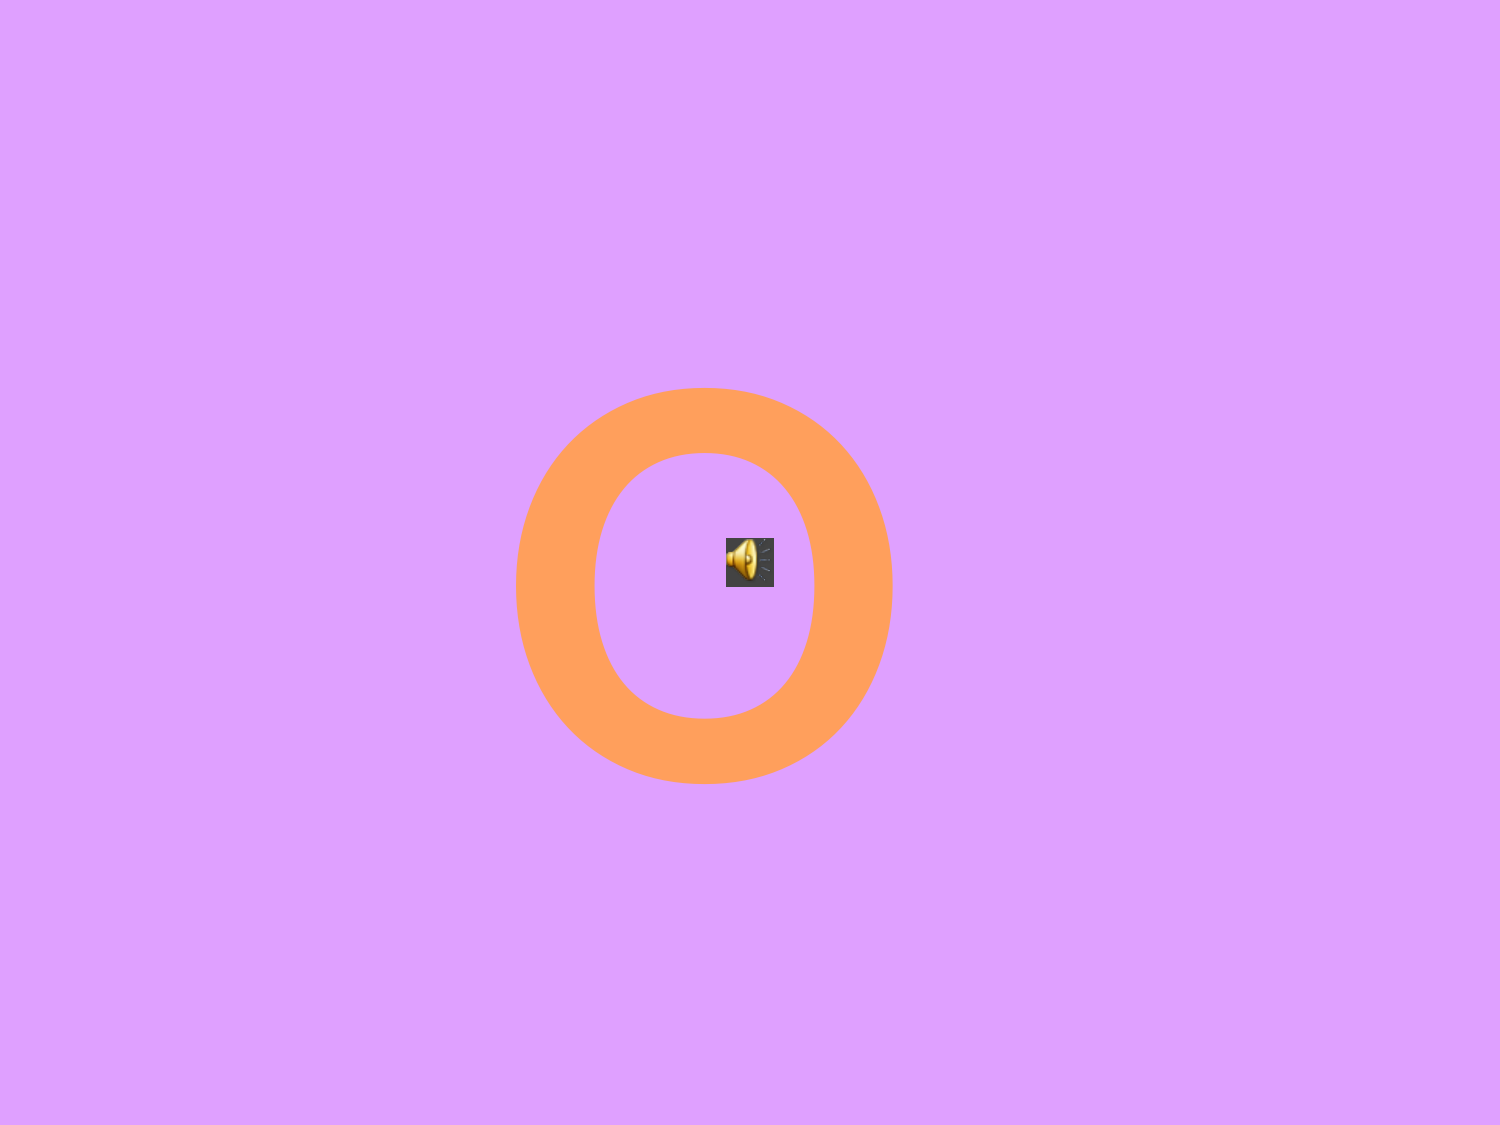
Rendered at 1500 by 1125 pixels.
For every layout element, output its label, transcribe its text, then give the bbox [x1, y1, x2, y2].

picture [724, 537, 776, 588]
text_box O [487, 174, 922, 908]
